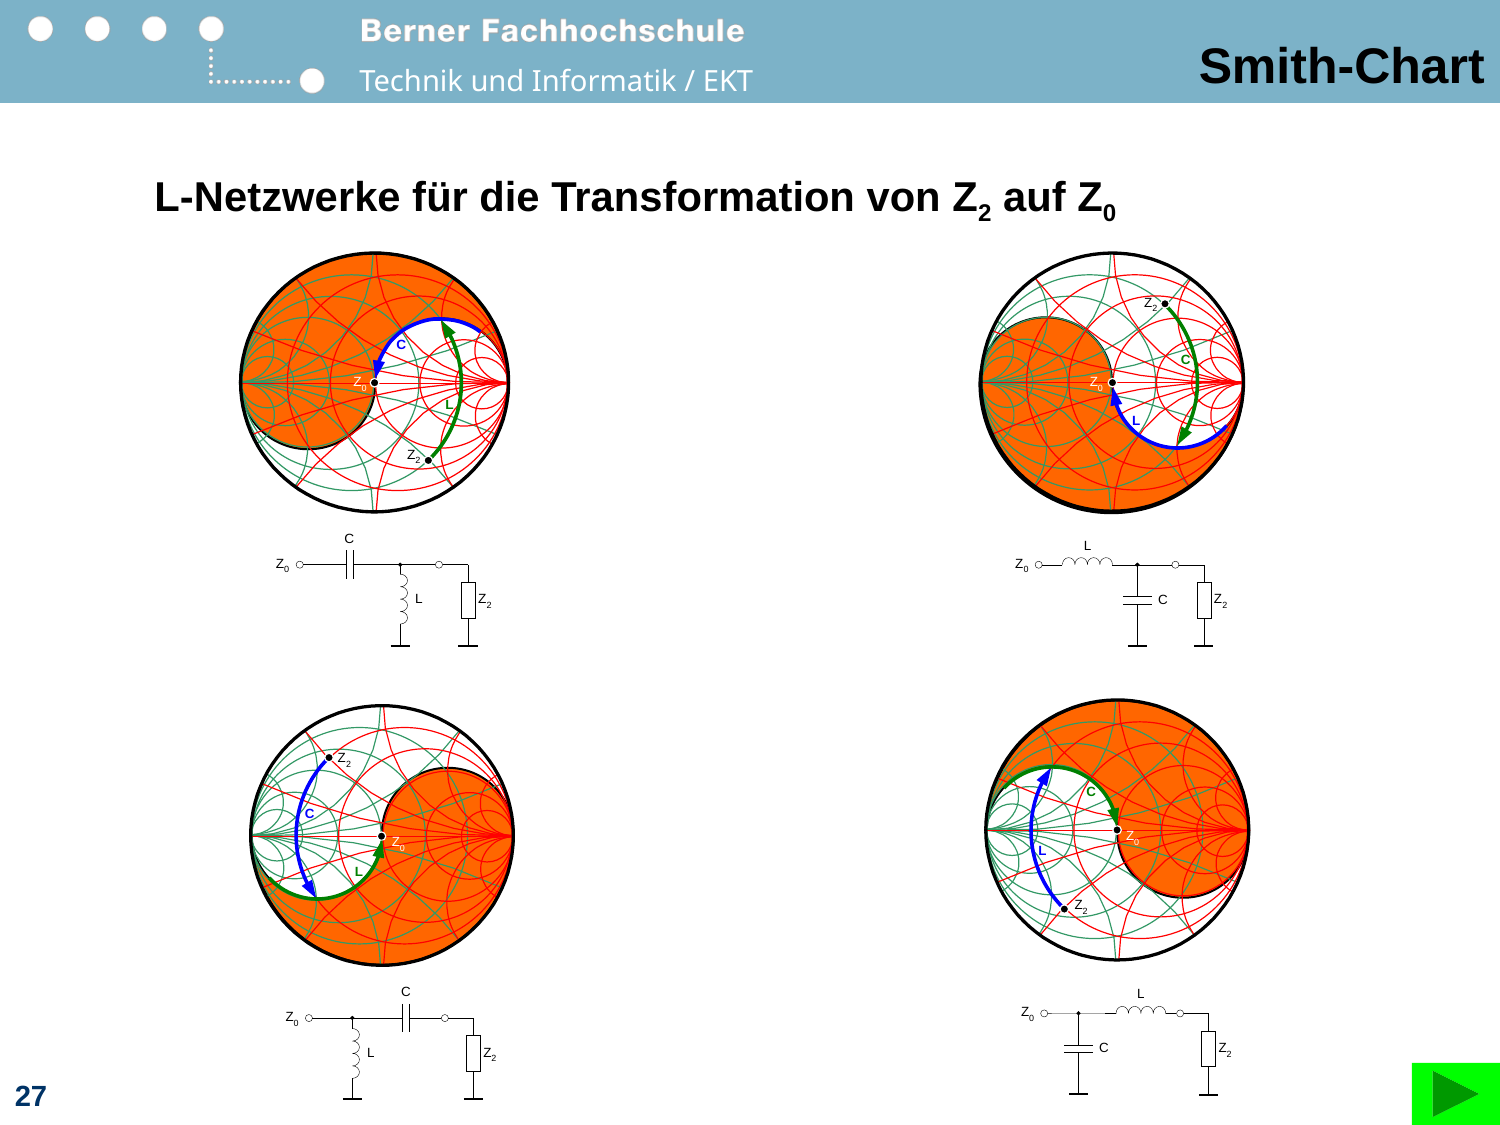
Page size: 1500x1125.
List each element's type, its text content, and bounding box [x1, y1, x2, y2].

text_box L-Netzwerke für die Transformation von Z2 auf Z0 [139, 162, 1448, 229]
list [976, 249, 1248, 649]
title Smith-Chart [643, 0, 1500, 102]
text_box [1411, 1062, 1500, 1125]
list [246, 701, 518, 1103]
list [236, 249, 513, 649]
picture [0, 0, 1500, 111]
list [981, 696, 1253, 1098]
